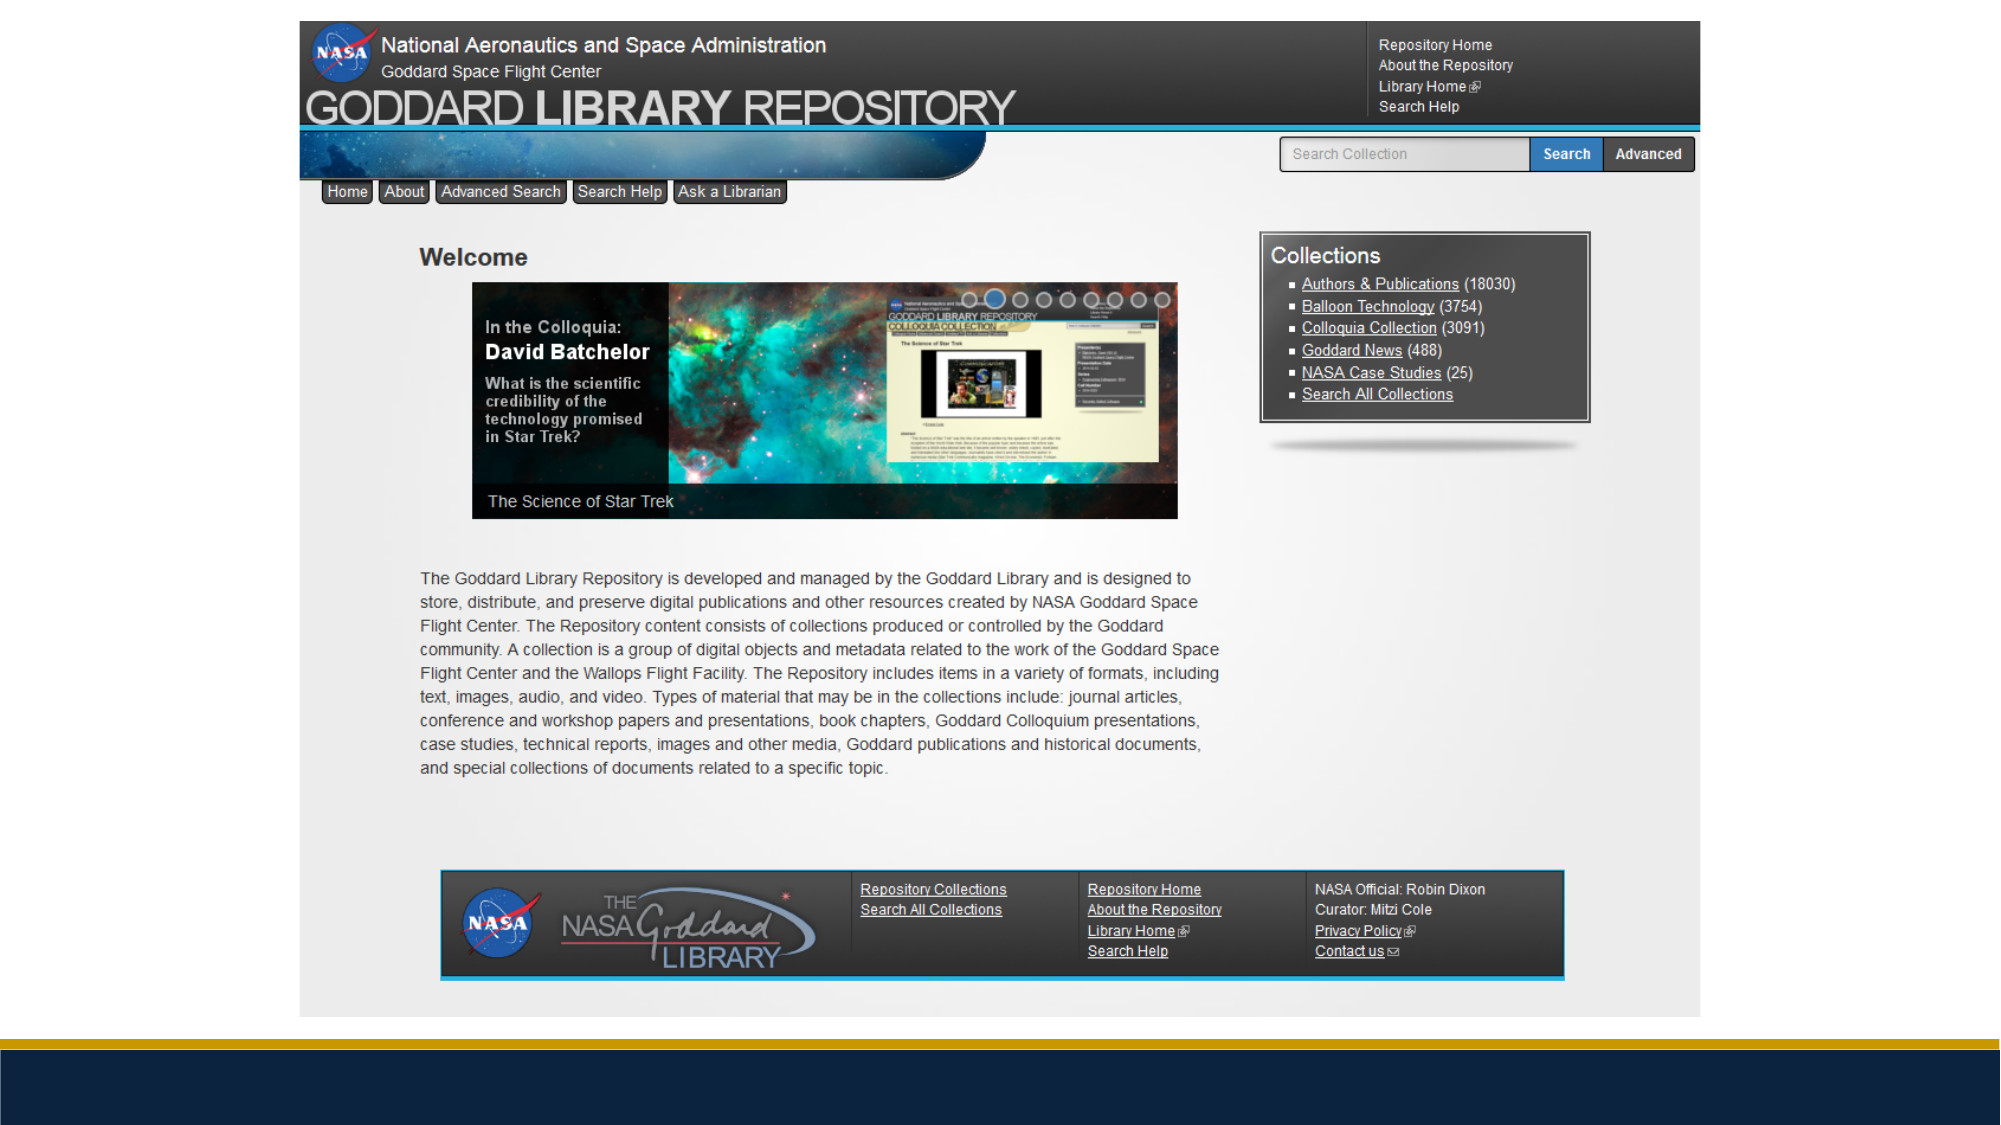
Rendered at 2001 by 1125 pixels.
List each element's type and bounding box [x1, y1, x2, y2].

picture [298, 21, 1701, 1017]
